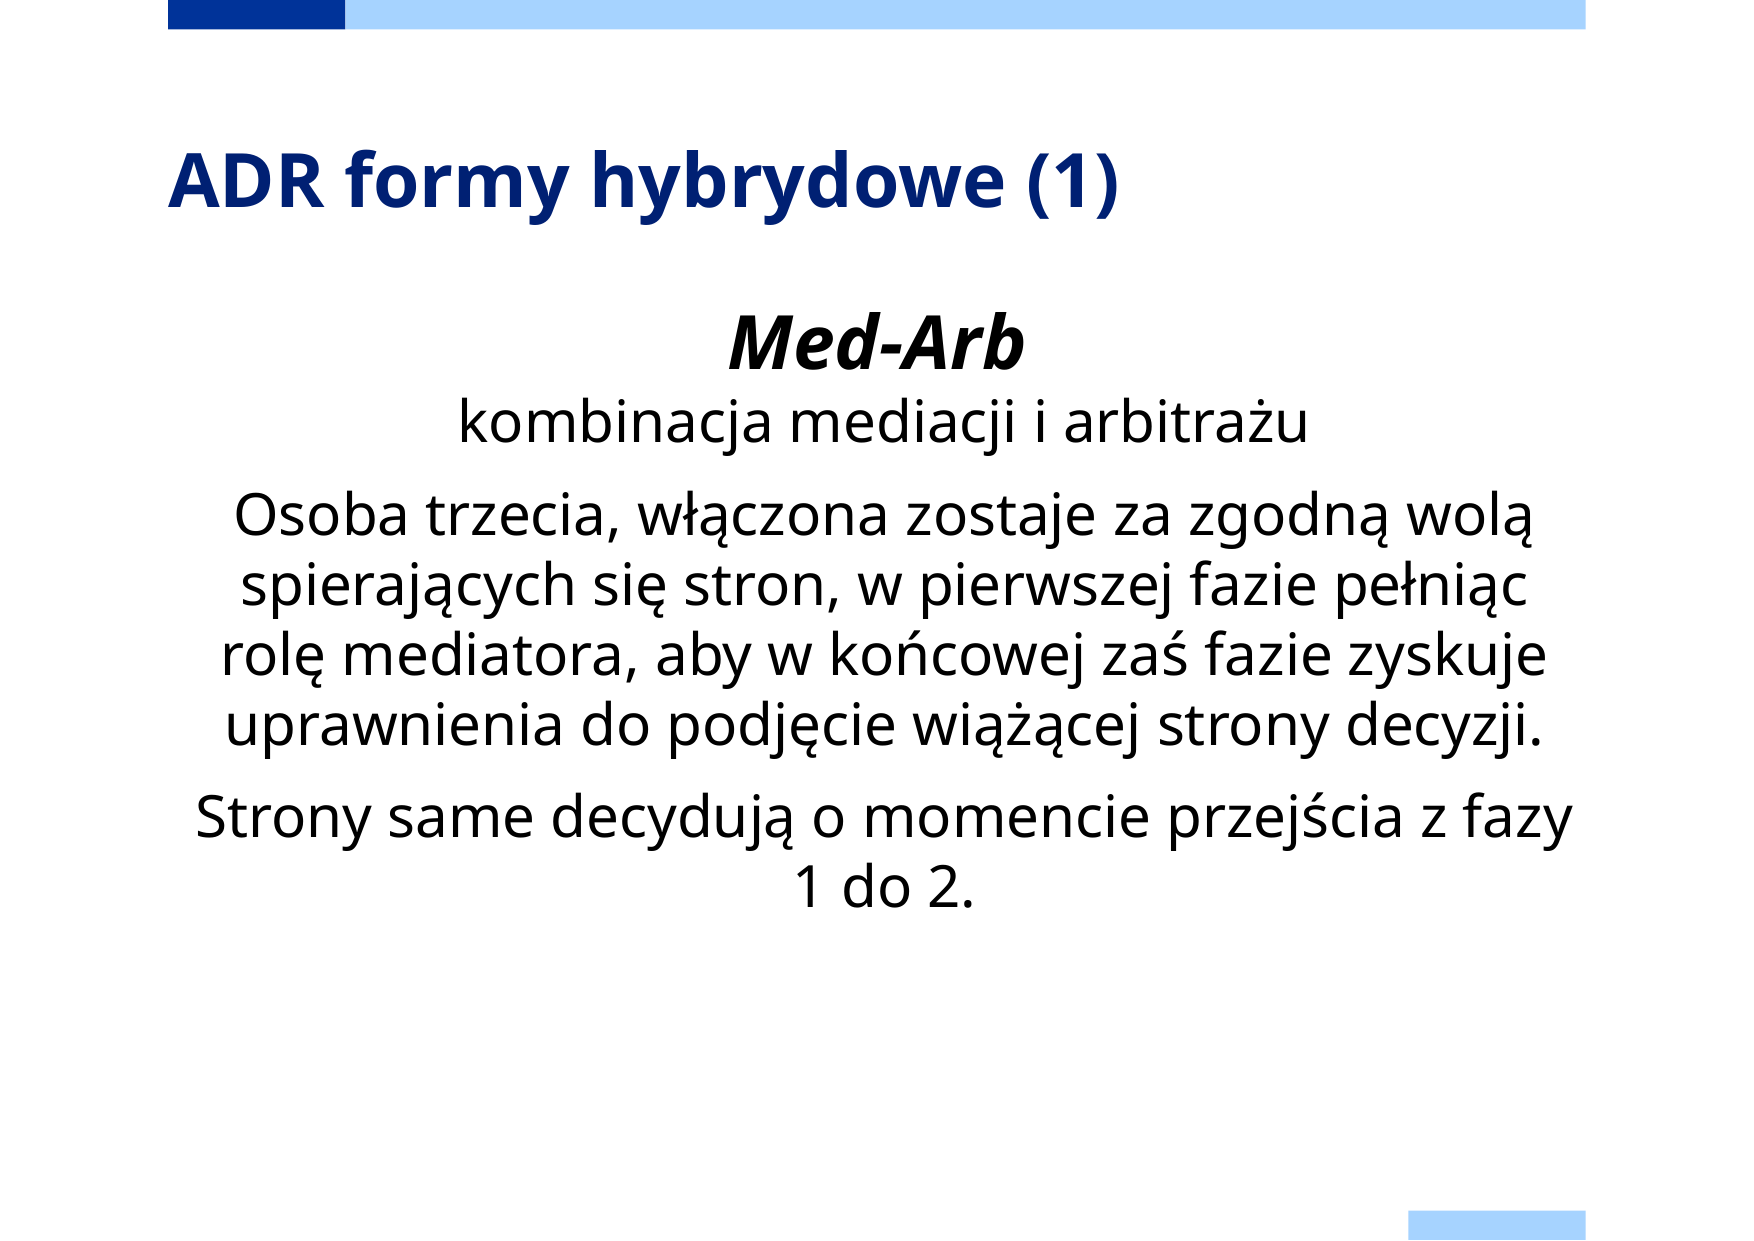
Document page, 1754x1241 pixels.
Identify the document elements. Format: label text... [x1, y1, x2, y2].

title ADR formy hybrydowe (1) [168, 147, 1586, 325]
list Med-Arb kombinacja mediacji i arbitrażu Osoba trzecia, włączona zostaje za zgodną wolą spierających się stron, w pierwszej fazie pełniąc rolę mediatora, aby w końcowej zaś fazie zyskuje uprawnienia do podjęcie wiążącej strony decyzji. Strony same decydują o momencie przejścia z fazy 1 do 2. [147, 294, 1581, 987]
